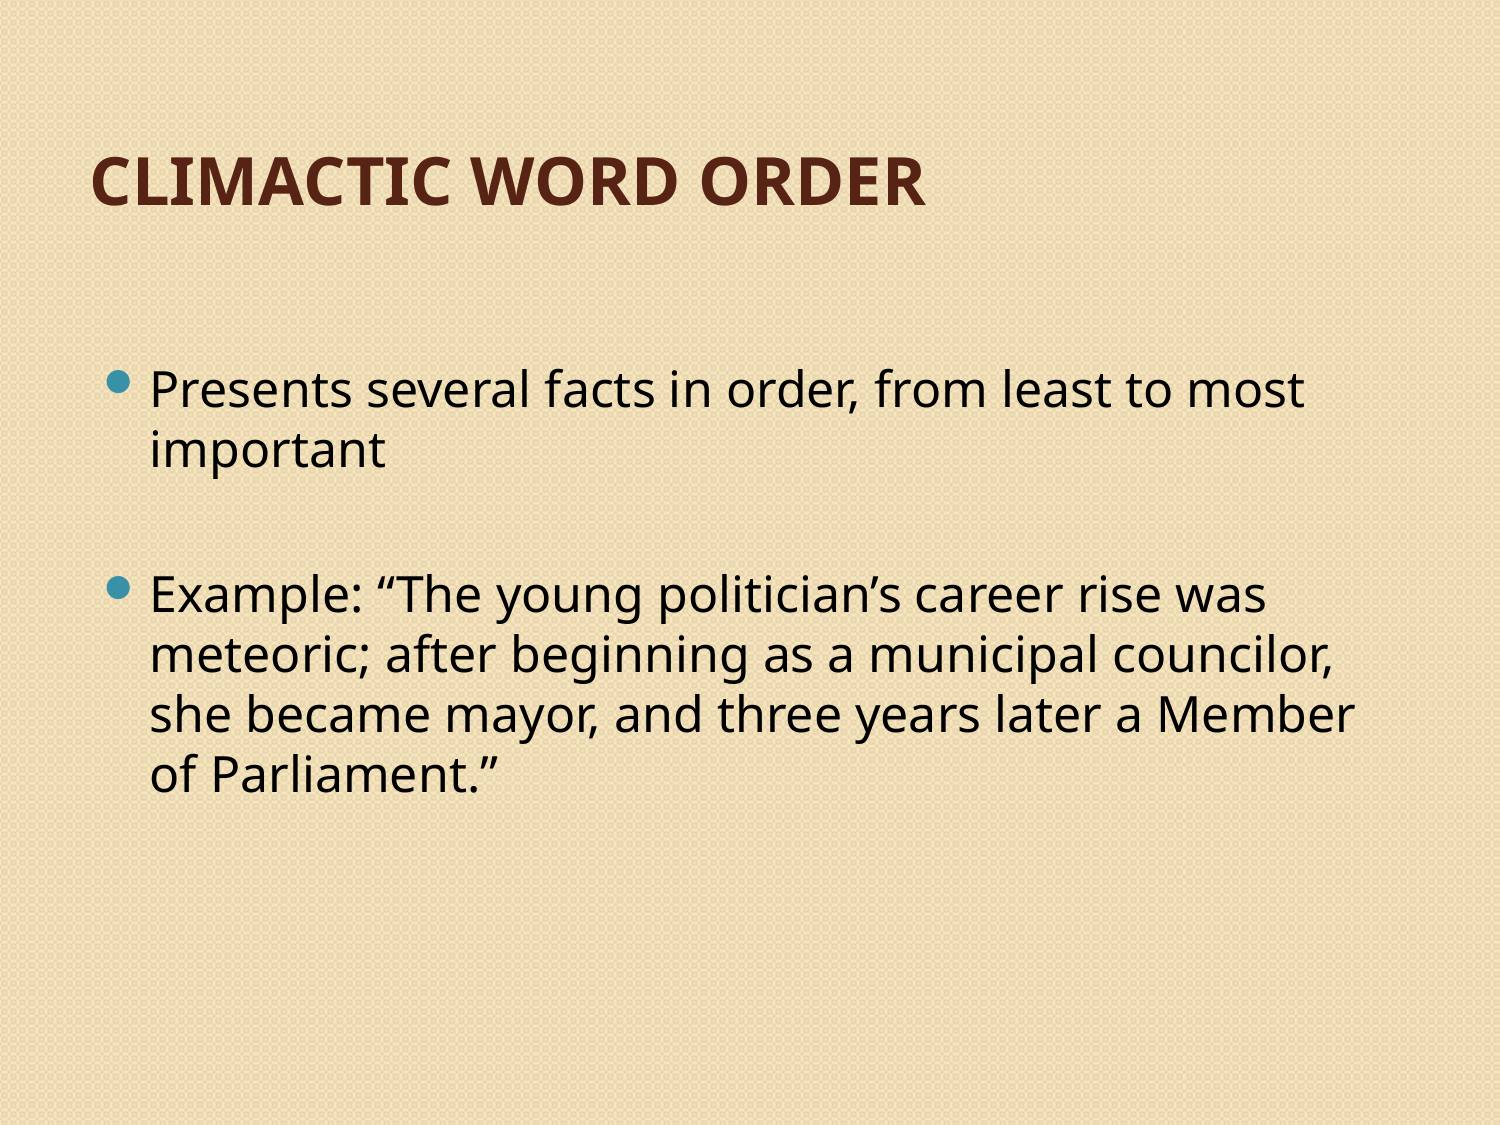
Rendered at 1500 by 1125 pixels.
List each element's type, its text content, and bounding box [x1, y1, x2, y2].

list Presents several facts in order, from least to most important Example: “The young politician’s career rise was meteoric; after beginning as a municipal councilor, she became mayor, and three years later a Member of Parliament.” [75, 350, 1413, 1005]
title Climactic Word Order [75, 35, 1038, 227]
